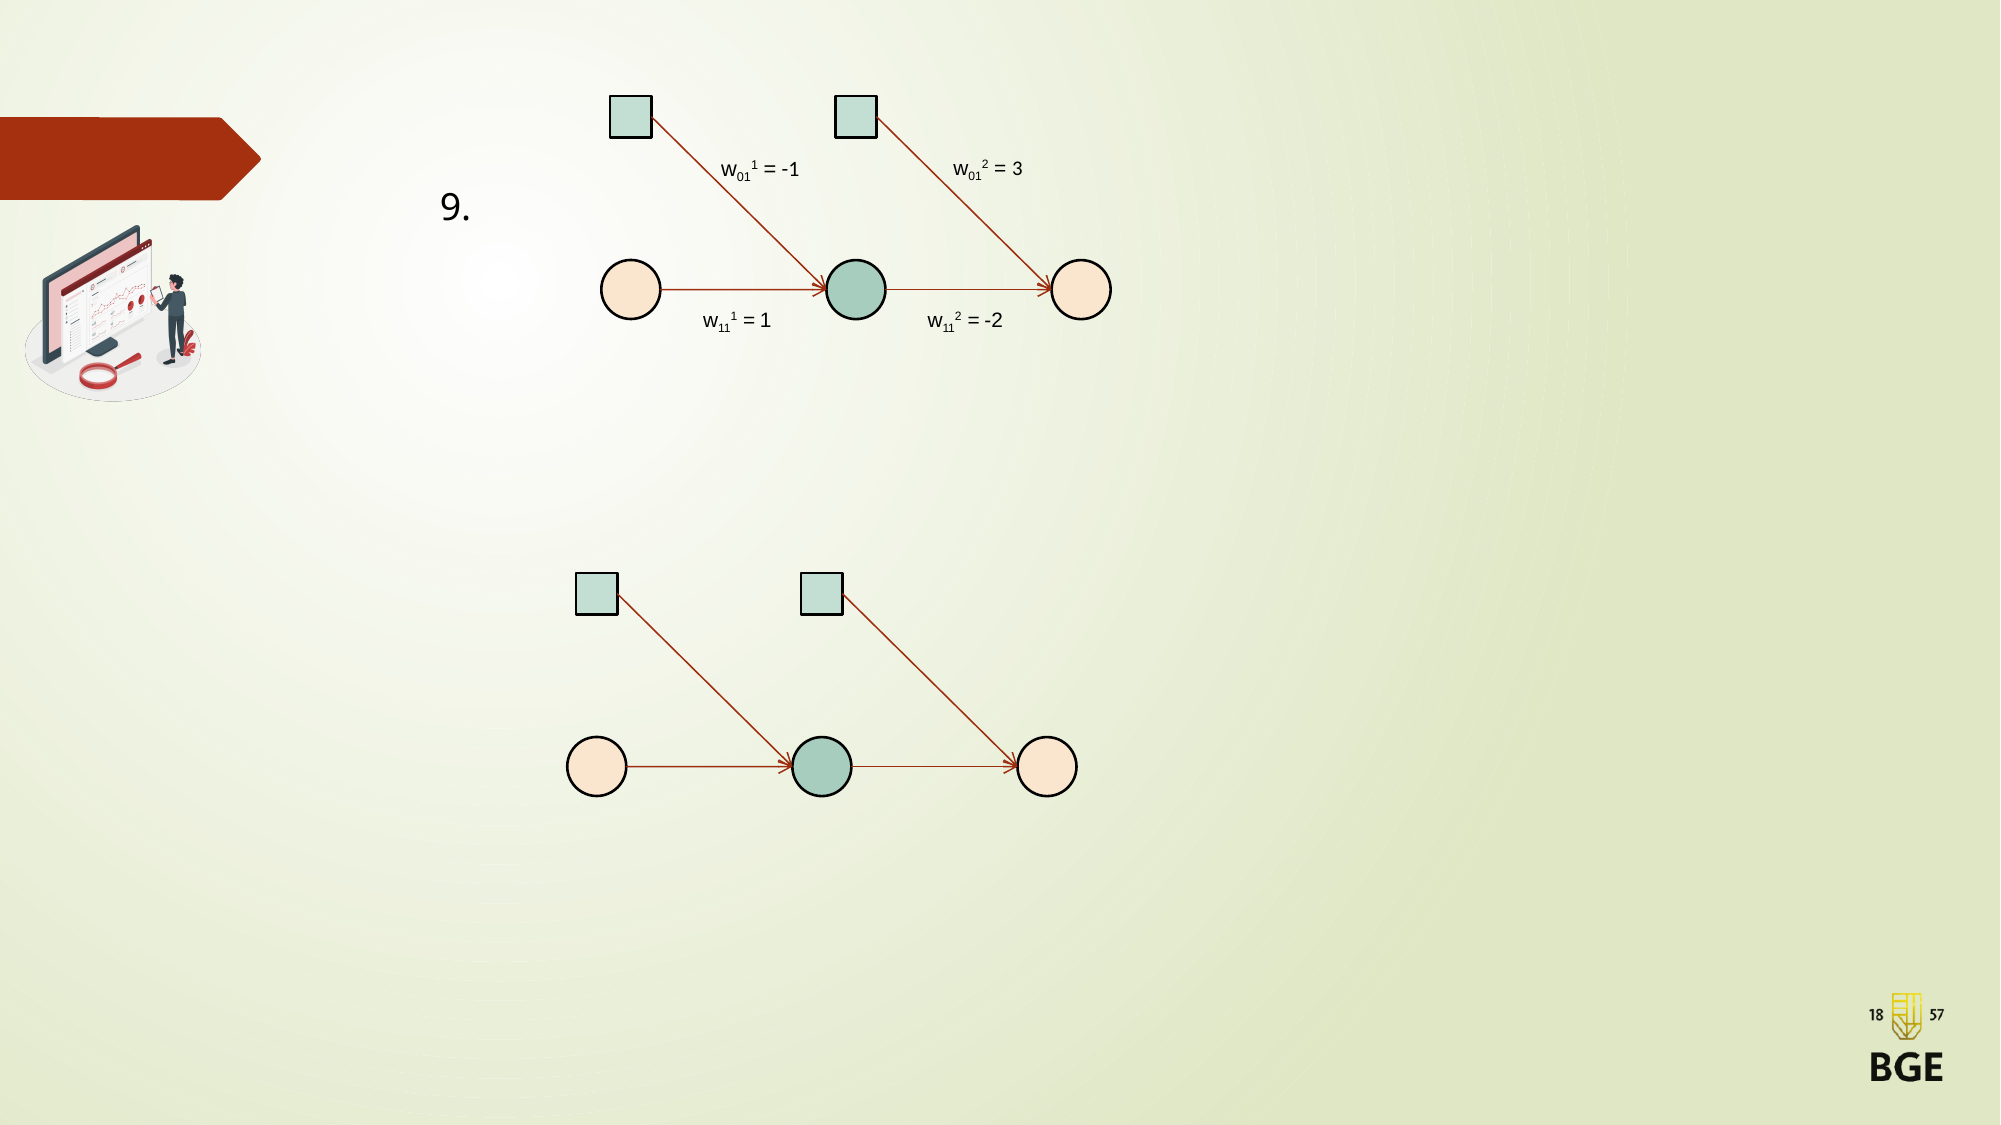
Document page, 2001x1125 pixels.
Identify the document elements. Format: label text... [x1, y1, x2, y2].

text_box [601, 95, 1111, 340]
text_box 9. [425, 175, 487, 236]
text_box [567, 572, 1077, 797]
picture [17, 217, 208, 408]
picture [1853, 984, 1958, 1090]
